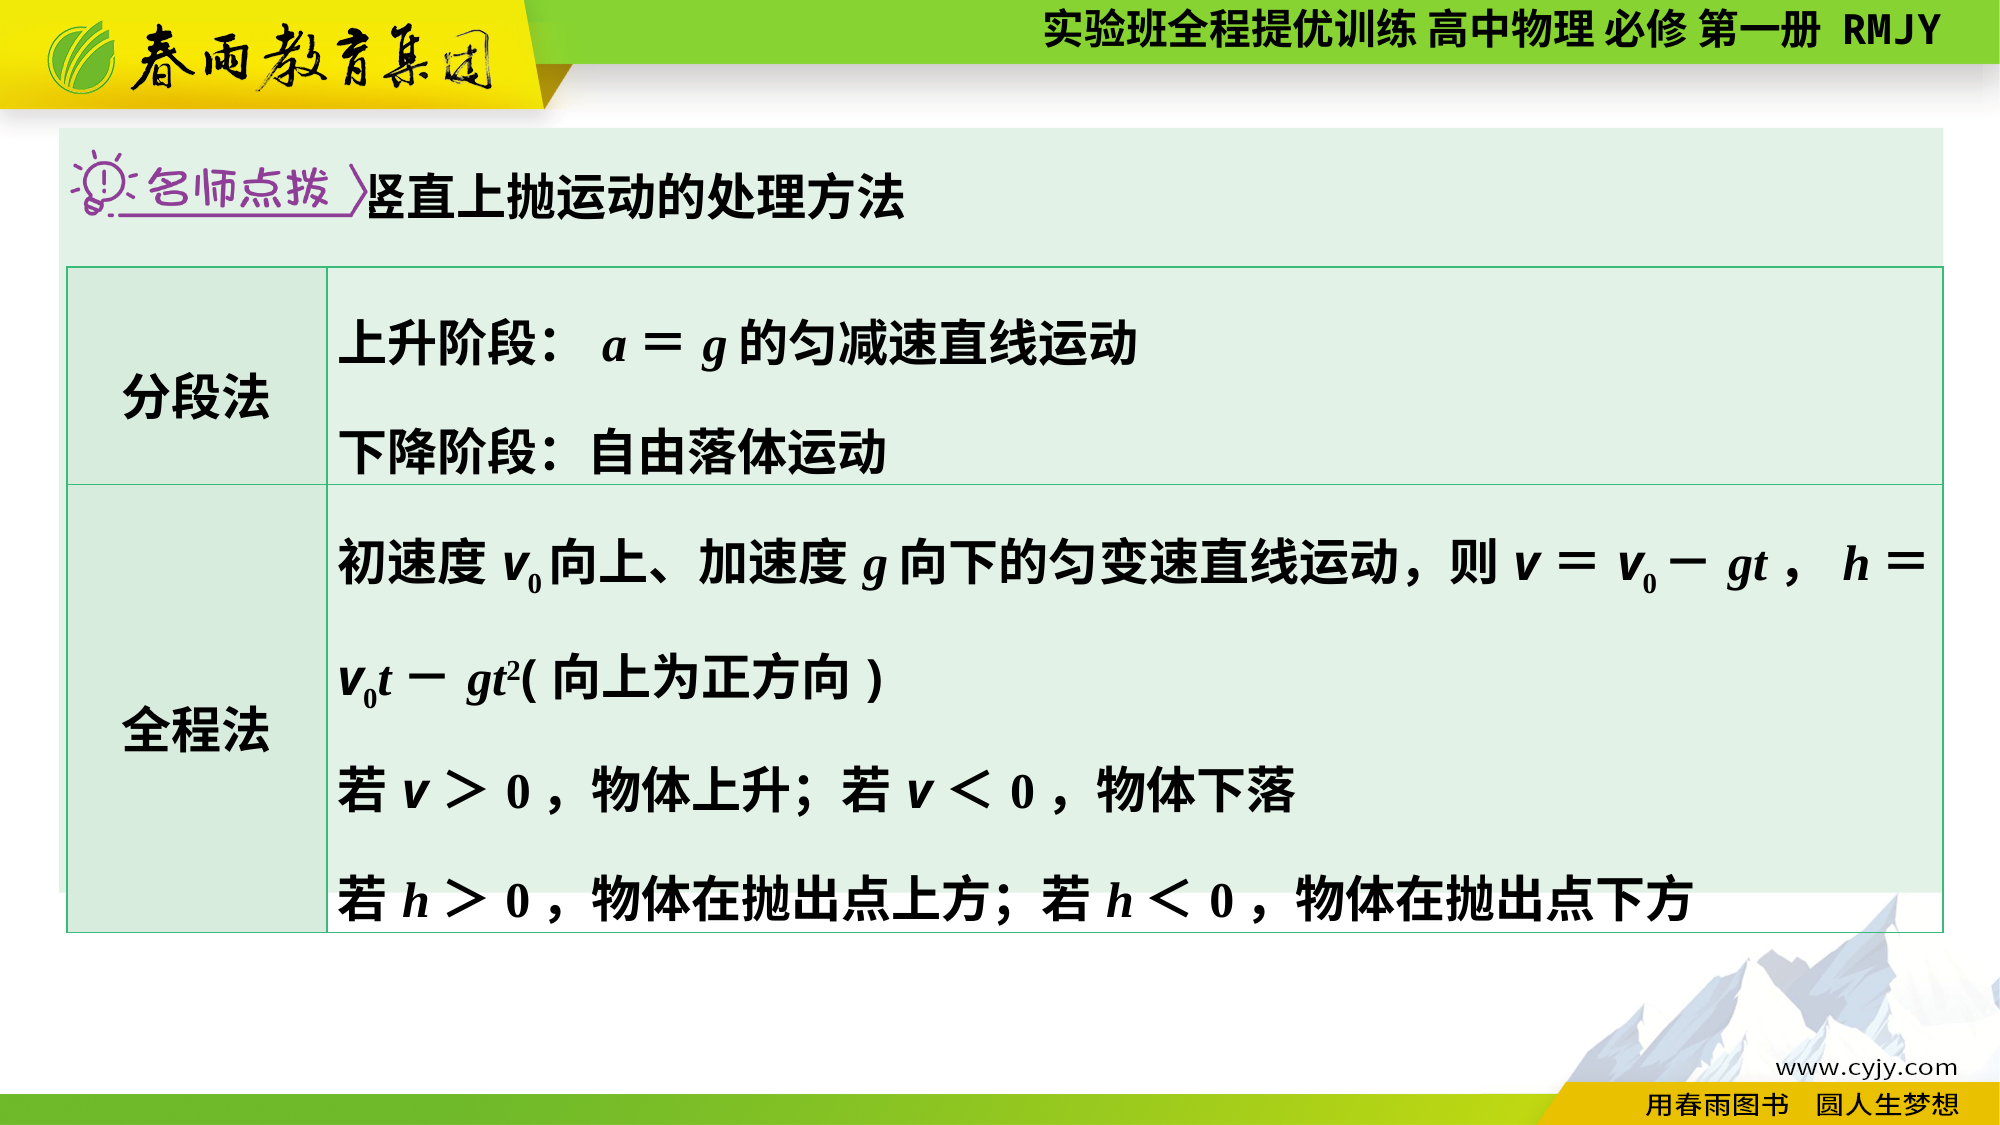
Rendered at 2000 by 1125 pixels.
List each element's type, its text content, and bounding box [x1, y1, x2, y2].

list 竖直上抛运动的处理方法 [59, 127, 1944, 893]
picture [0, 0, 2000, 1125]
